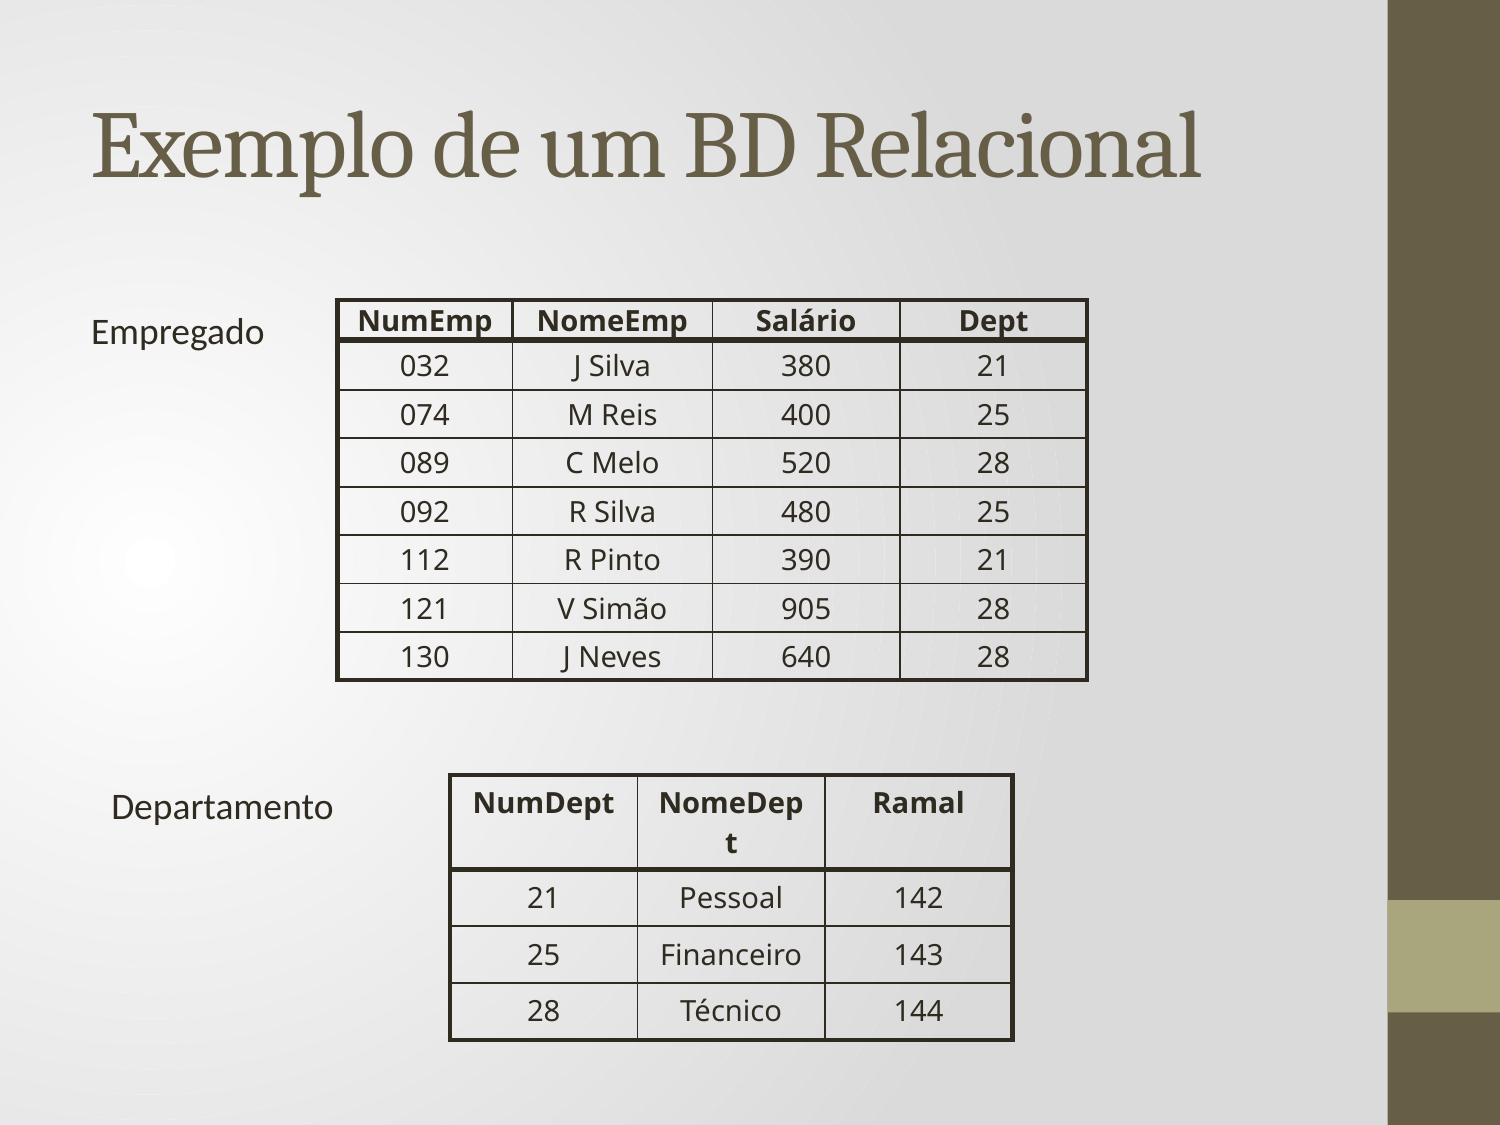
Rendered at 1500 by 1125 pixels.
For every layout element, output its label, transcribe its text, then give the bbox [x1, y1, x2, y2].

table_header Ramal [826, 777, 1010, 867]
table_header Salário [713, 302, 899, 337]
table_cell 21 [452, 872, 637, 925]
table_cell M Reis [513, 391, 712, 437]
table_cell 112 [340, 536, 512, 583]
table_cell Pessoal [638, 872, 824, 925]
table_cell J Silva [513, 343, 712, 389]
table_header Dept [901, 302, 1085, 337]
table_cell 400 [713, 391, 899, 437]
table_cell 25 [901, 488, 1085, 534]
table_cell 25 [901, 391, 1085, 437]
table_cell R Pinto [513, 536, 712, 583]
table_cell 905 [713, 584, 899, 631]
table_cell 032 [340, 343, 512, 389]
table_cell 25 [452, 927, 637, 982]
table_cell 28 [452, 984, 637, 1038]
table_cell 092 [340, 488, 512, 534]
table_cell 21 [901, 536, 1085, 583]
table_cell 28 [901, 439, 1085, 486]
text_box Departamento [96, 774, 349, 835]
table_cell 390 [713, 536, 899, 583]
table_cell V Simão [513, 584, 712, 631]
table_cell J Neves [513, 633, 712, 678]
table_cell 121 [340, 584, 512, 631]
table_cell 130 [340, 633, 512, 678]
table_cell 089 [340, 439, 512, 486]
table_cell R Silva [513, 488, 712, 534]
table_cell 480 [713, 488, 899, 534]
table_cell 28 [901, 584, 1085, 631]
table_cell 520 [713, 439, 899, 486]
text_box Empregado [76, 299, 280, 360]
table_header NomeDept [638, 777, 824, 867]
table_cell 640 [713, 633, 899, 678]
table_cell 21 [901, 343, 1085, 389]
title Exemplo de um BD Relacional [75, 45, 1325, 233]
table_cell Técnico [638, 984, 824, 1038]
table_cell 143 [826, 927, 1010, 982]
table_cell C Melo [513, 439, 712, 486]
table_cell 074 [340, 391, 512, 437]
table_header NomeEmp [514, 302, 712, 337]
table_cell Financeiro [638, 927, 824, 982]
table_header NumEmp [340, 302, 511, 337]
table_cell 380 [713, 343, 899, 389]
table_header NumDept [452, 777, 637, 867]
table_cell 144 [826, 984, 1010, 1038]
table_cell 142 [826, 872, 1010, 925]
table_cell 28 [901, 633, 1085, 678]
